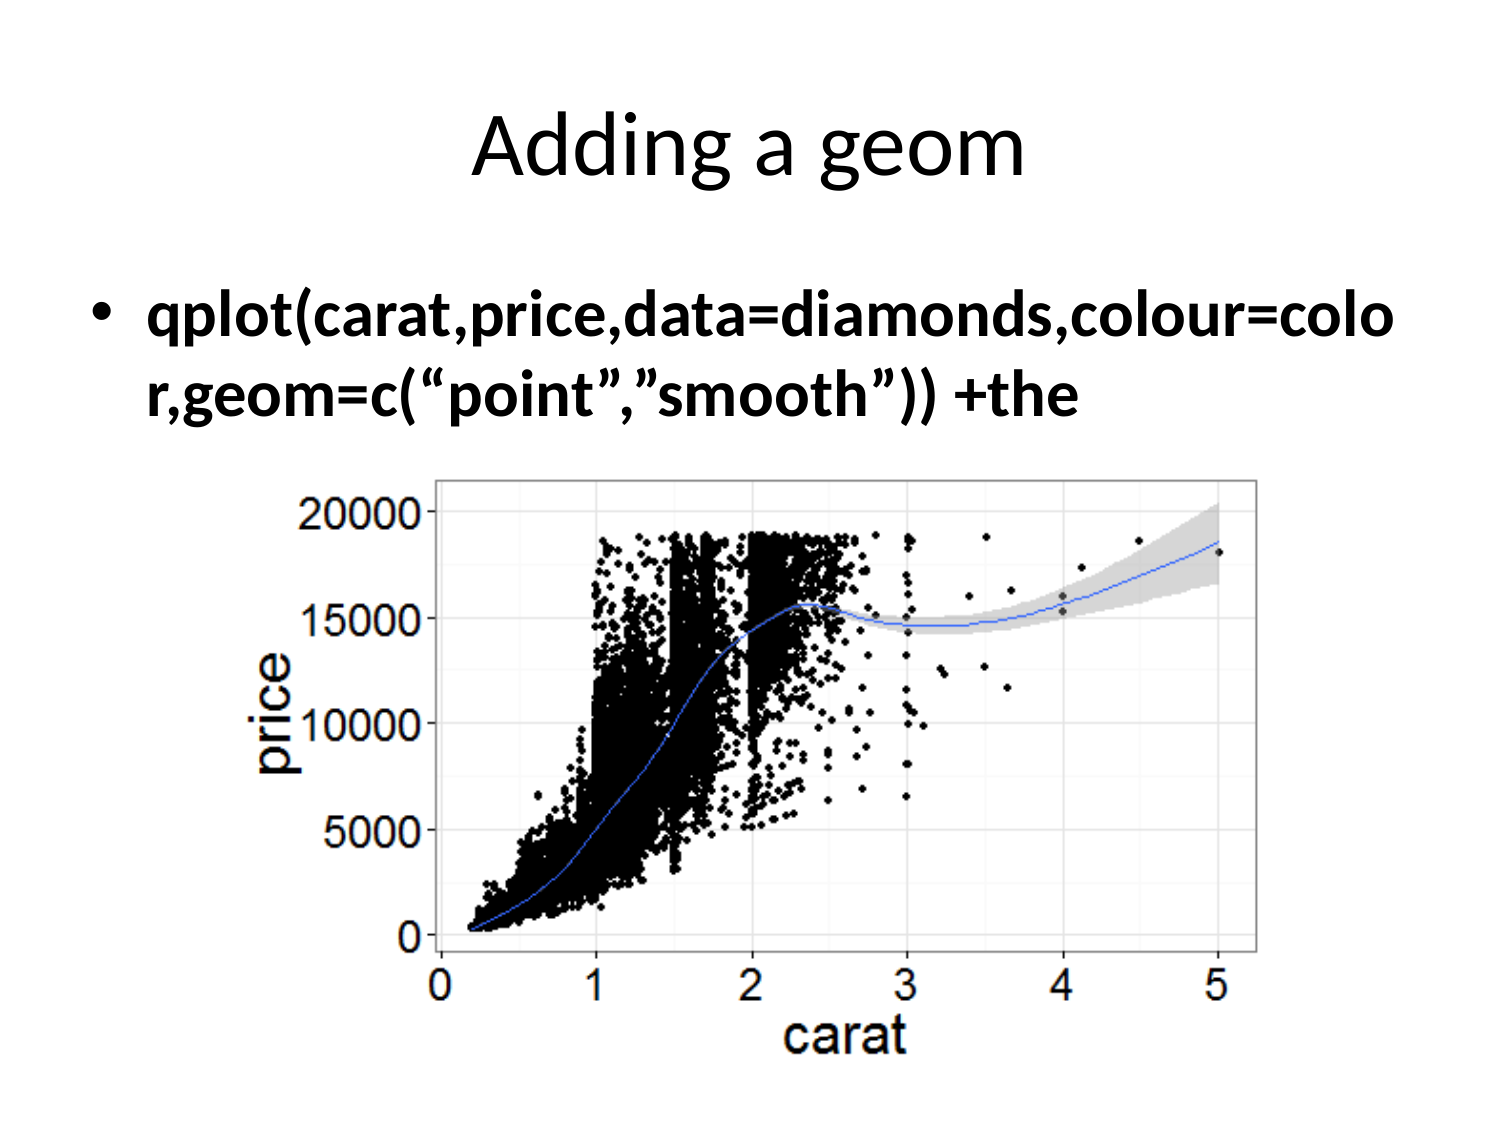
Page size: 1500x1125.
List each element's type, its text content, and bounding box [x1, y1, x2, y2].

picture [218, 444, 1294, 1082]
list qplot(carat,price,data=diamonds,colour=color,geom=c(“point”,”smooth”)) +the [75, 262, 1425, 1005]
title Adding a geom [75, 45, 1425, 233]
